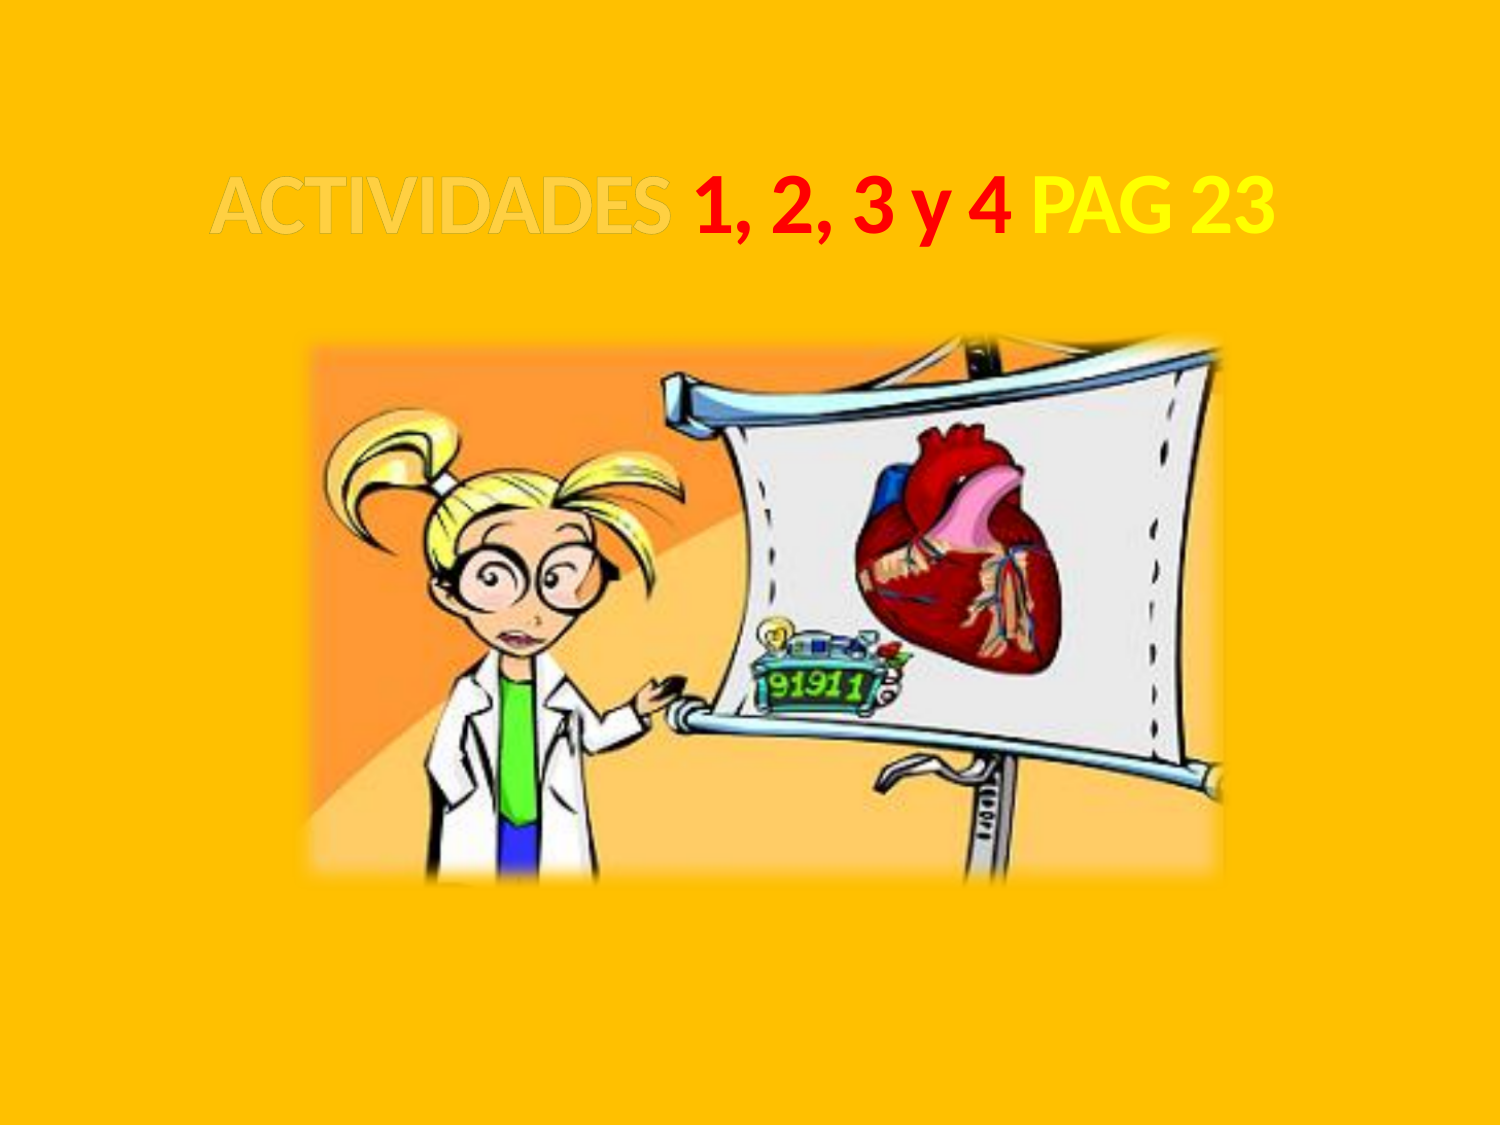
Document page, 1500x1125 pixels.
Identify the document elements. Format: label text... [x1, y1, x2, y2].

picture [295, 330, 1229, 889]
title ACTIVIDADES 1, 2, 3 y 4 PAG 23 [67, 58, 1418, 259]
